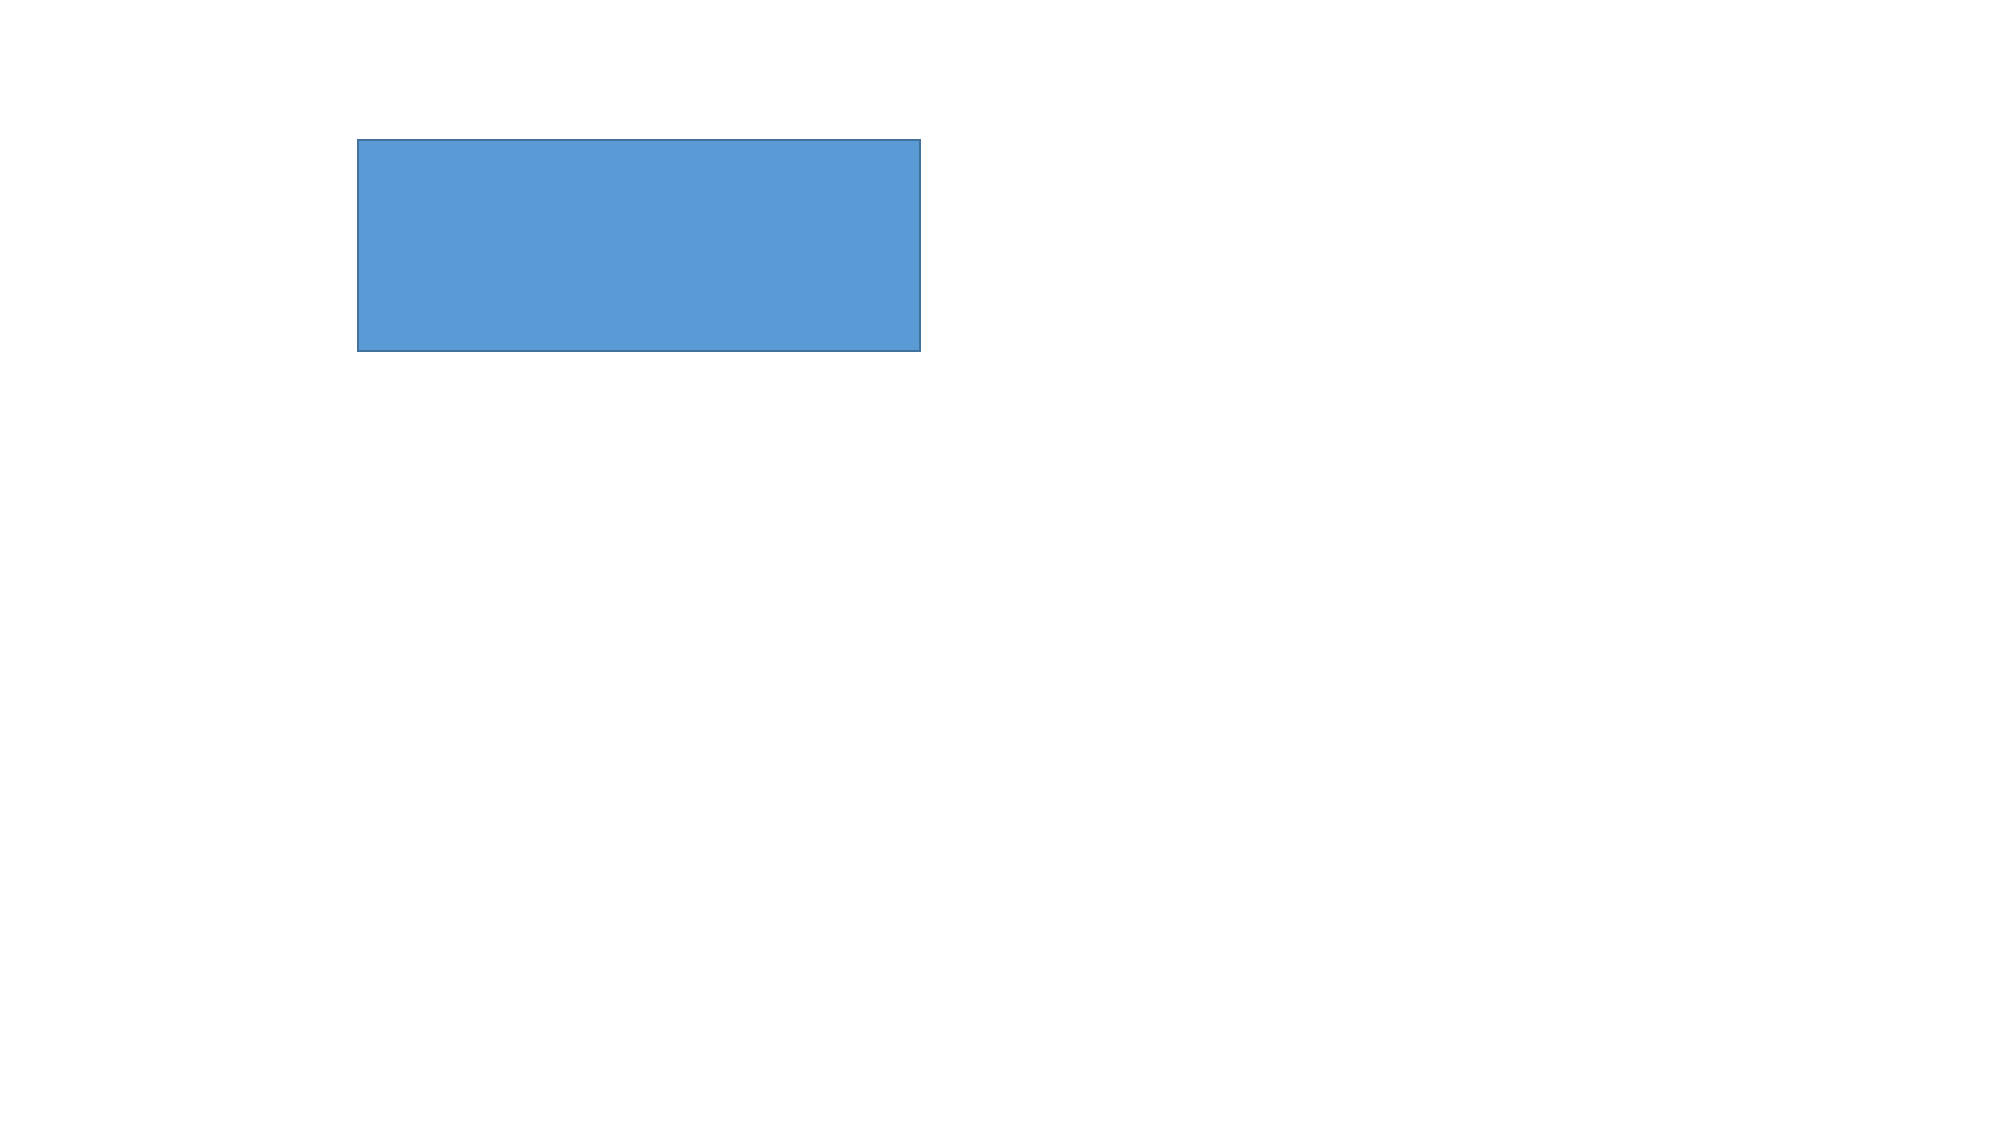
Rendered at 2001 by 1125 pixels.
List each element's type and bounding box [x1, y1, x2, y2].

text_box [357, 139, 921, 352]
